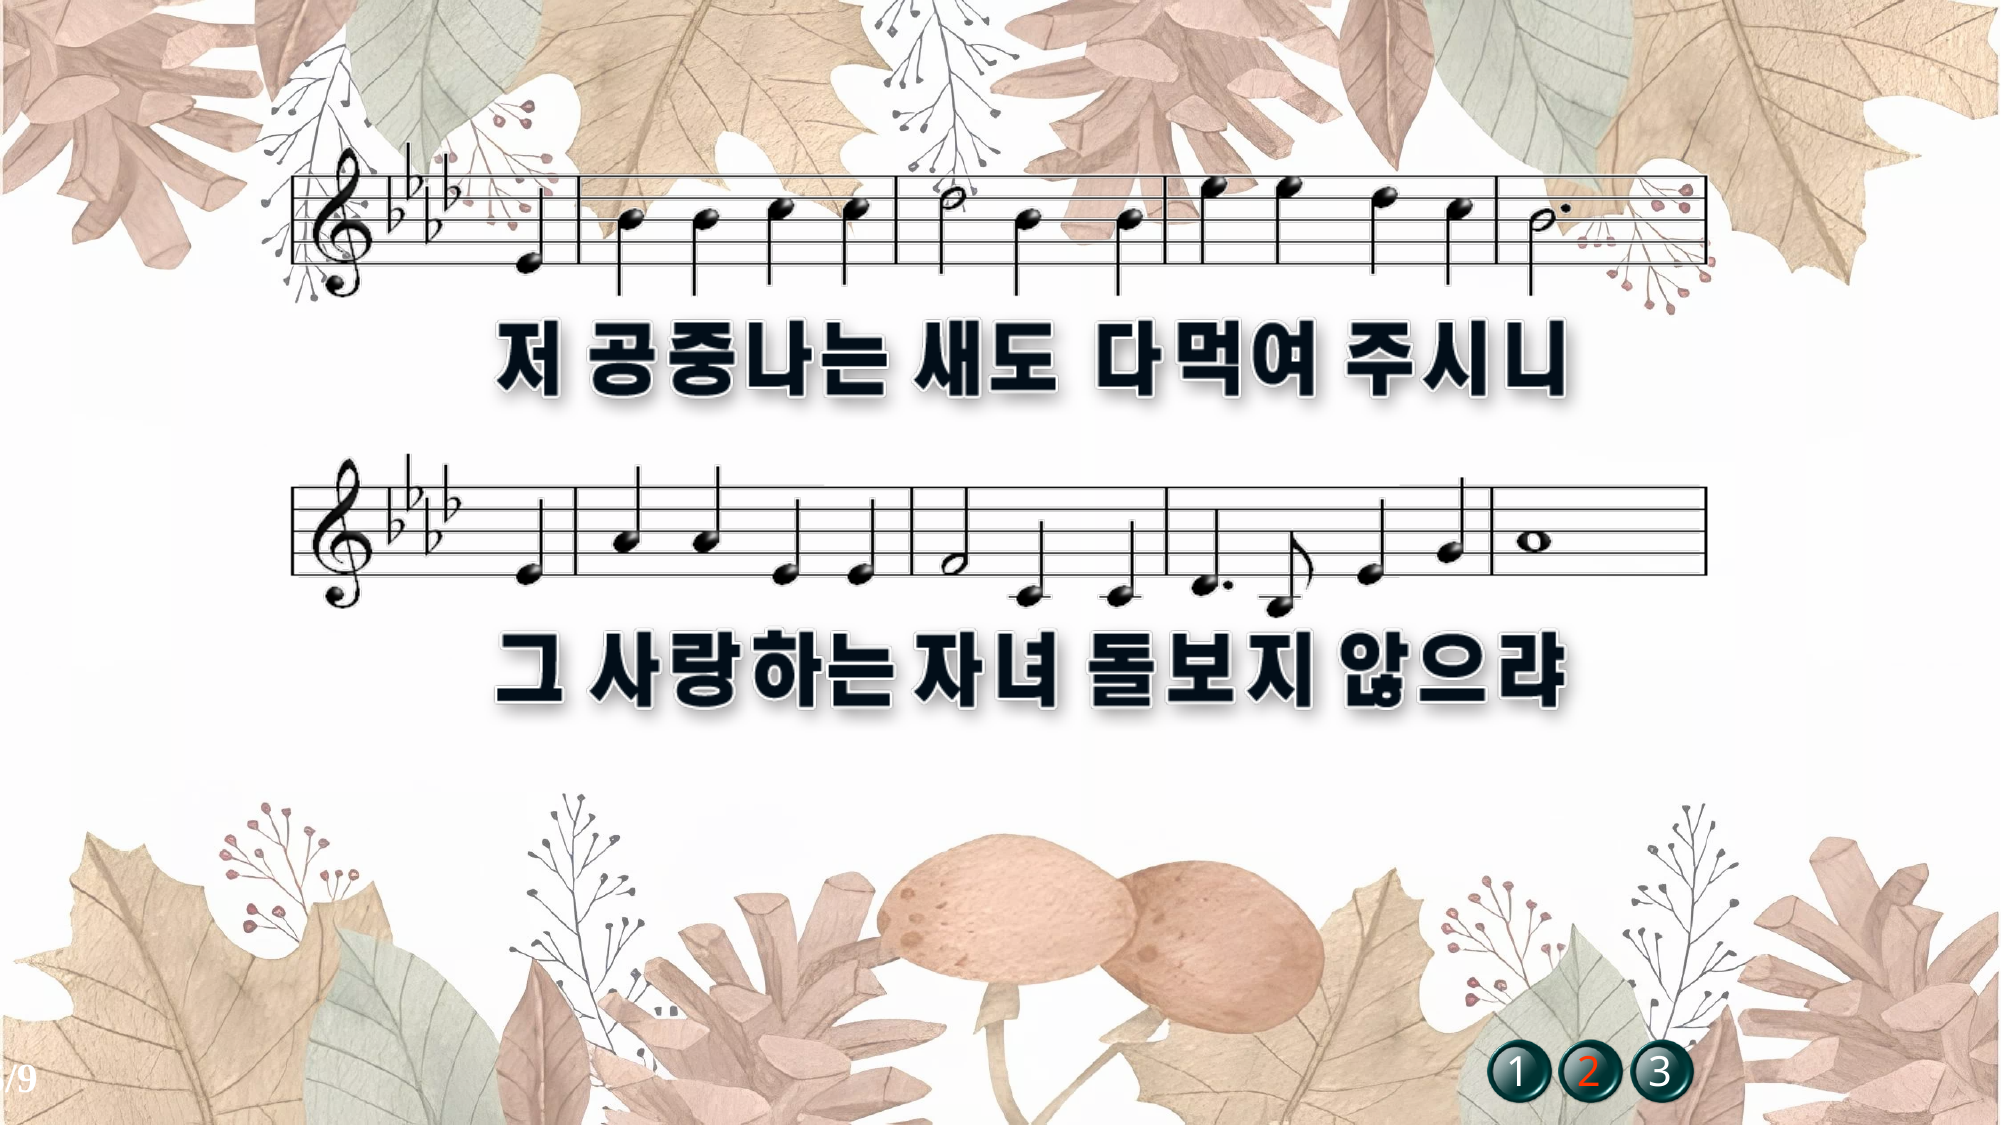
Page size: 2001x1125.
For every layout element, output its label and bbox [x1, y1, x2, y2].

text_box [1627, 1035, 1697, 1106]
text_box [1484, 1035, 1555, 1106]
text_box [1555, 1035, 1626, 1106]
picture [0, 0, 2001, 1125]
